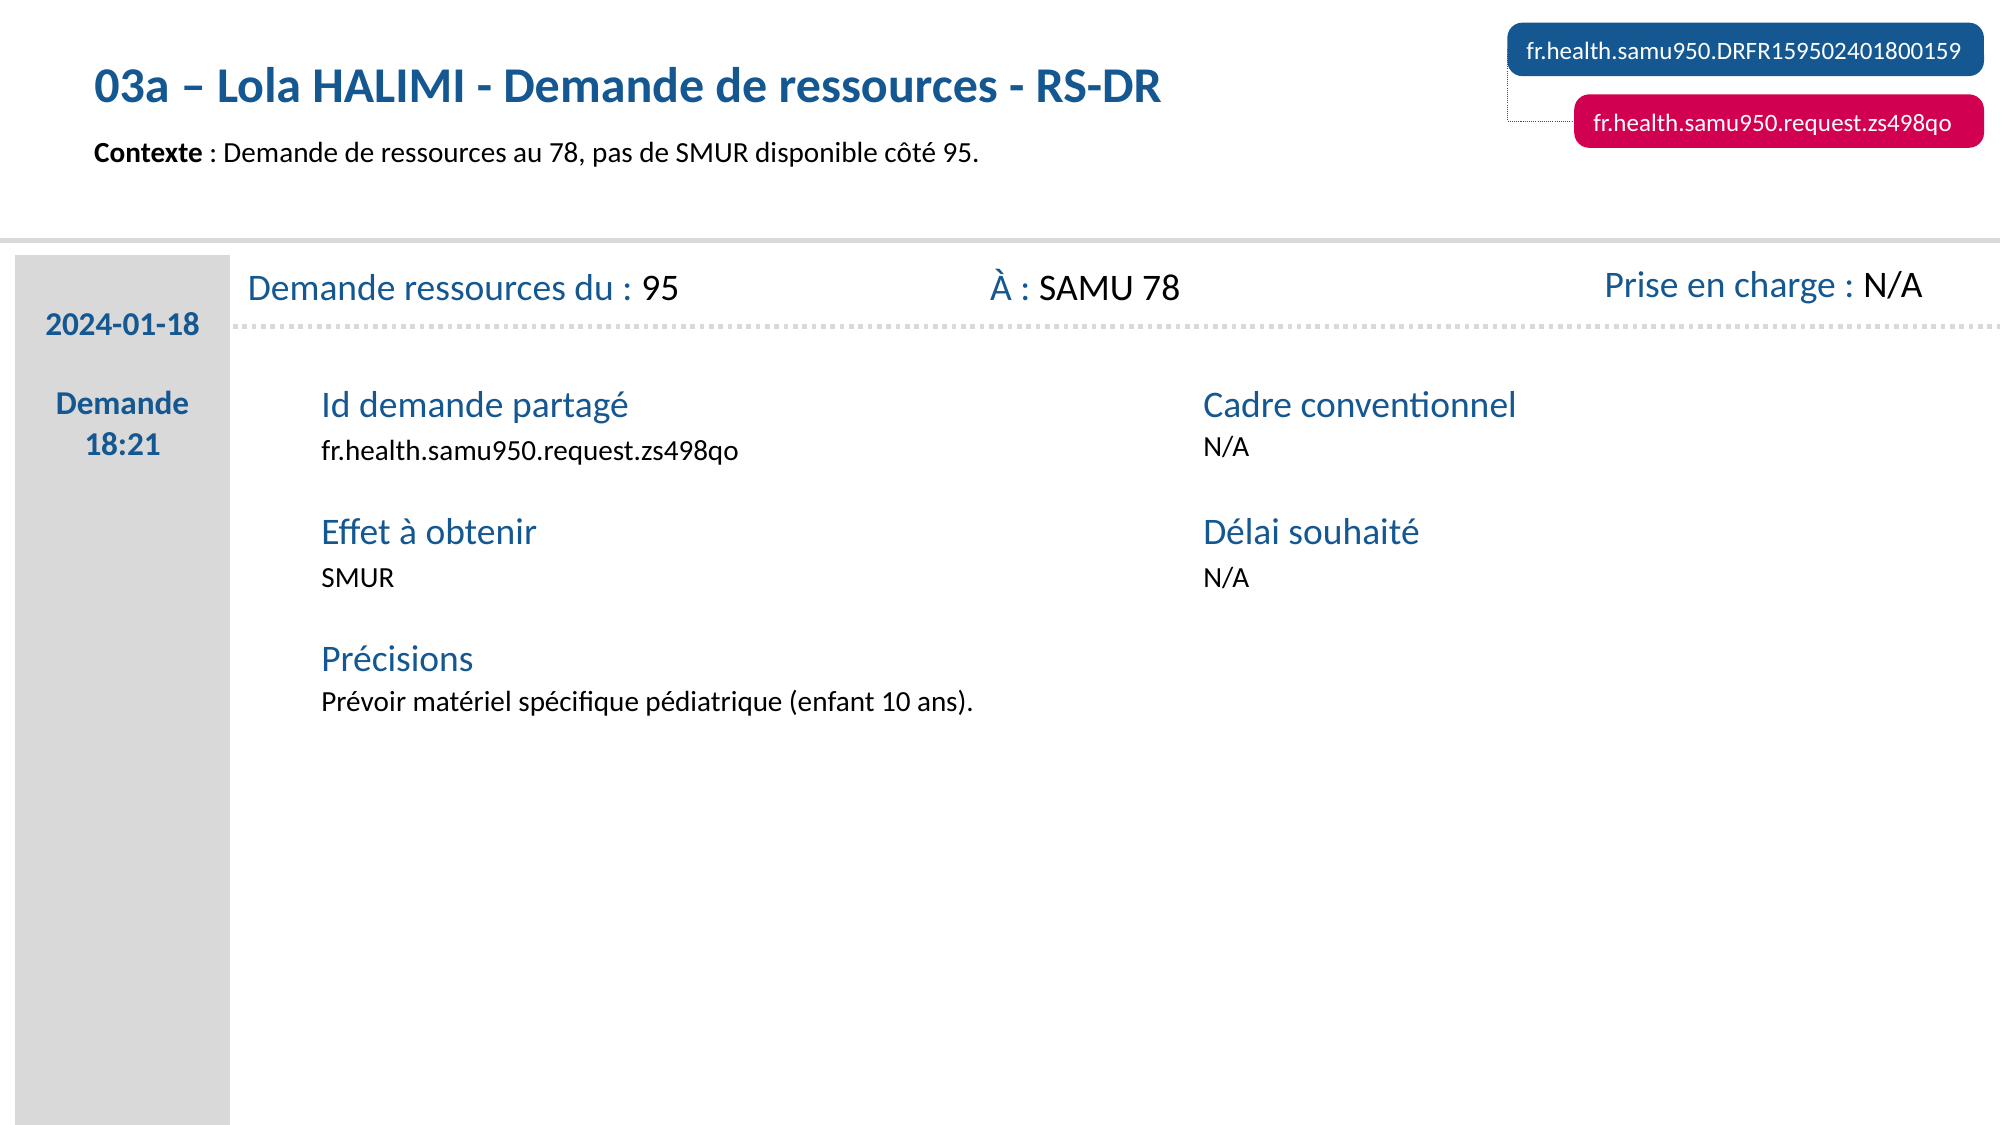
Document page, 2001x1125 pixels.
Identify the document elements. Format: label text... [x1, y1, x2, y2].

text_box Précisions [306, 626, 649, 674]
text_box 03a – Lola HALIMI - Demande de ressources - RS-DR [79, 45, 1507, 121]
text_box Contexte : Demande de ressources au 78, pas de SMUR disponible côté 95. [79, 126, 1481, 176]
text_box Demande ressources du : 95 [233, 256, 735, 316]
text_box fr.health.samu950.request.zs498qo [1574, 94, 1985, 148]
text_box N/A [1188, 419, 1861, 470]
text_box Prise en charge : N/A [1574, 252, 1938, 313]
text_box À : SAMU 78 [834, 256, 1337, 316]
text_box N/A [1188, 550, 1861, 601]
text_box Prévoir matériel spécifique pédiatrique (enfant 10 ans). [306, 674, 1008, 725]
text_box Délai souhaité [1188, 499, 1526, 550]
text_box fr.health.samu950.DRFR159502401800159 [1507, 22, 1985, 77]
text_box Id demande partagé [306, 372, 900, 424]
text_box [1507, 49, 1575, 122]
text_box 2024-01-18 Demande 18:21 [15, 255, 230, 1125]
text_box Cadre conventionnel [1188, 372, 1554, 419]
text_box SMUR [306, 550, 958, 601]
text_box fr.health.samu950.request.zs498qo [306, 424, 958, 474]
text_box Effet à obtenir [306, 499, 900, 550]
